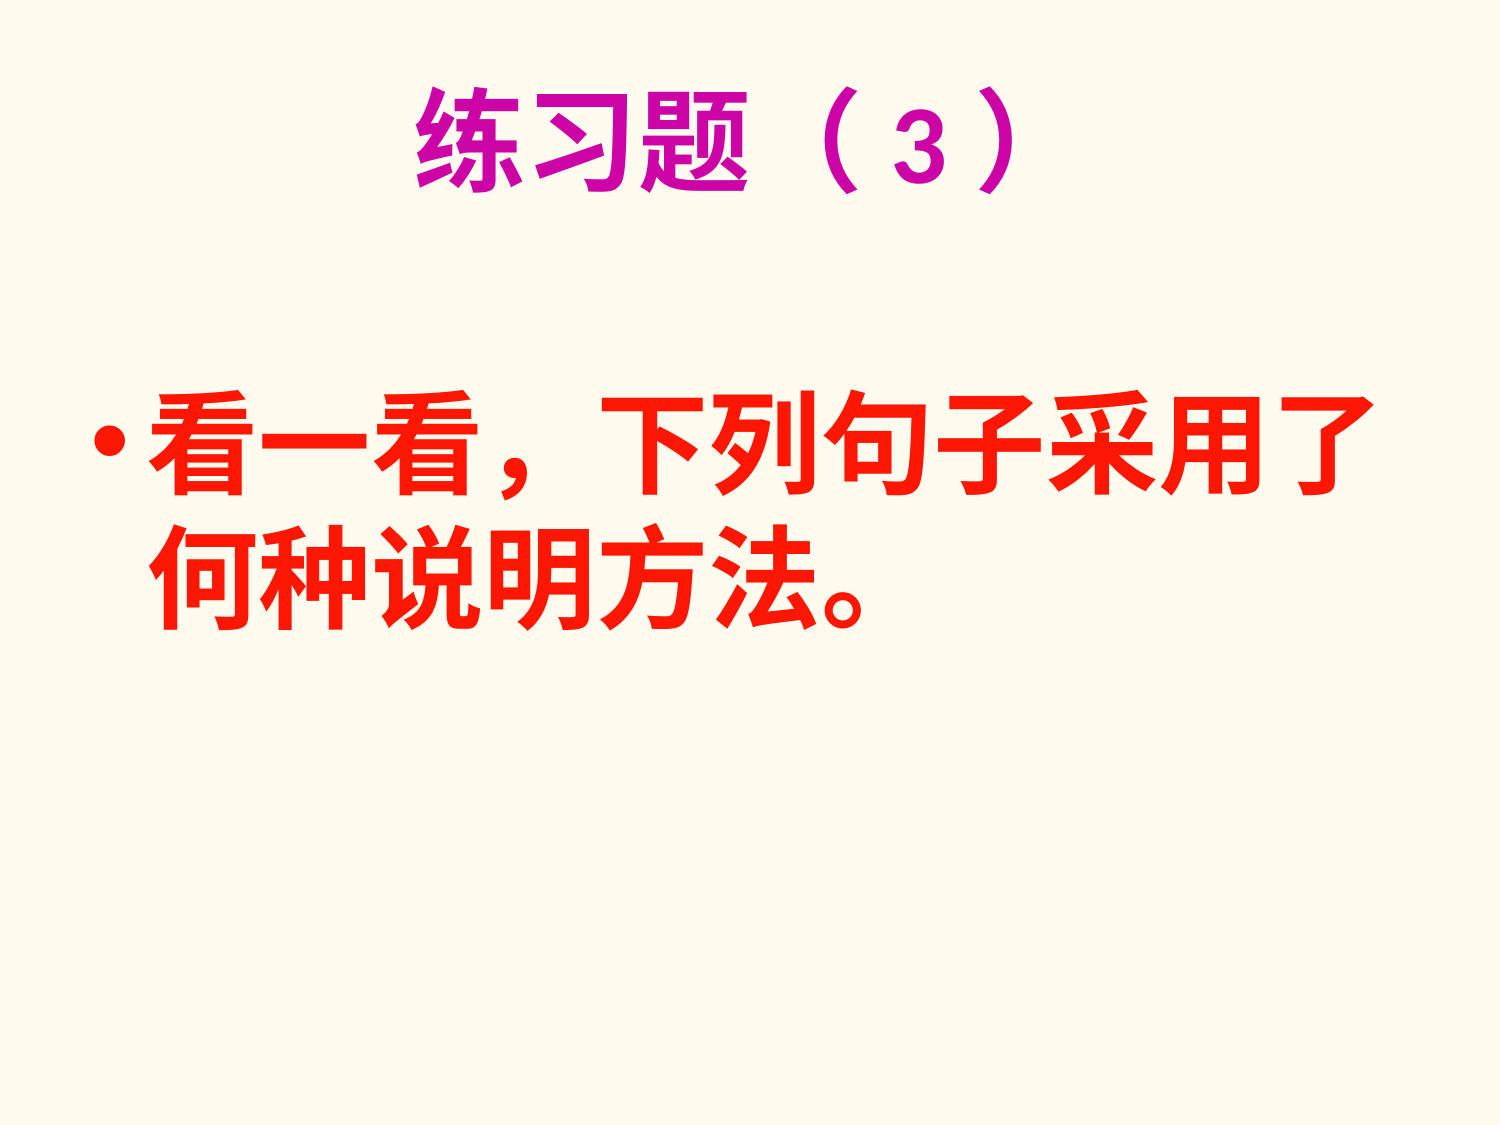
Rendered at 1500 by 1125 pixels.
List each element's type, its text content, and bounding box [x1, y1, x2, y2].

list 看一看，下列句子采用了何种说明方法。 [75, 262, 1425, 1005]
title 练习题（3） [75, 45, 1425, 233]
